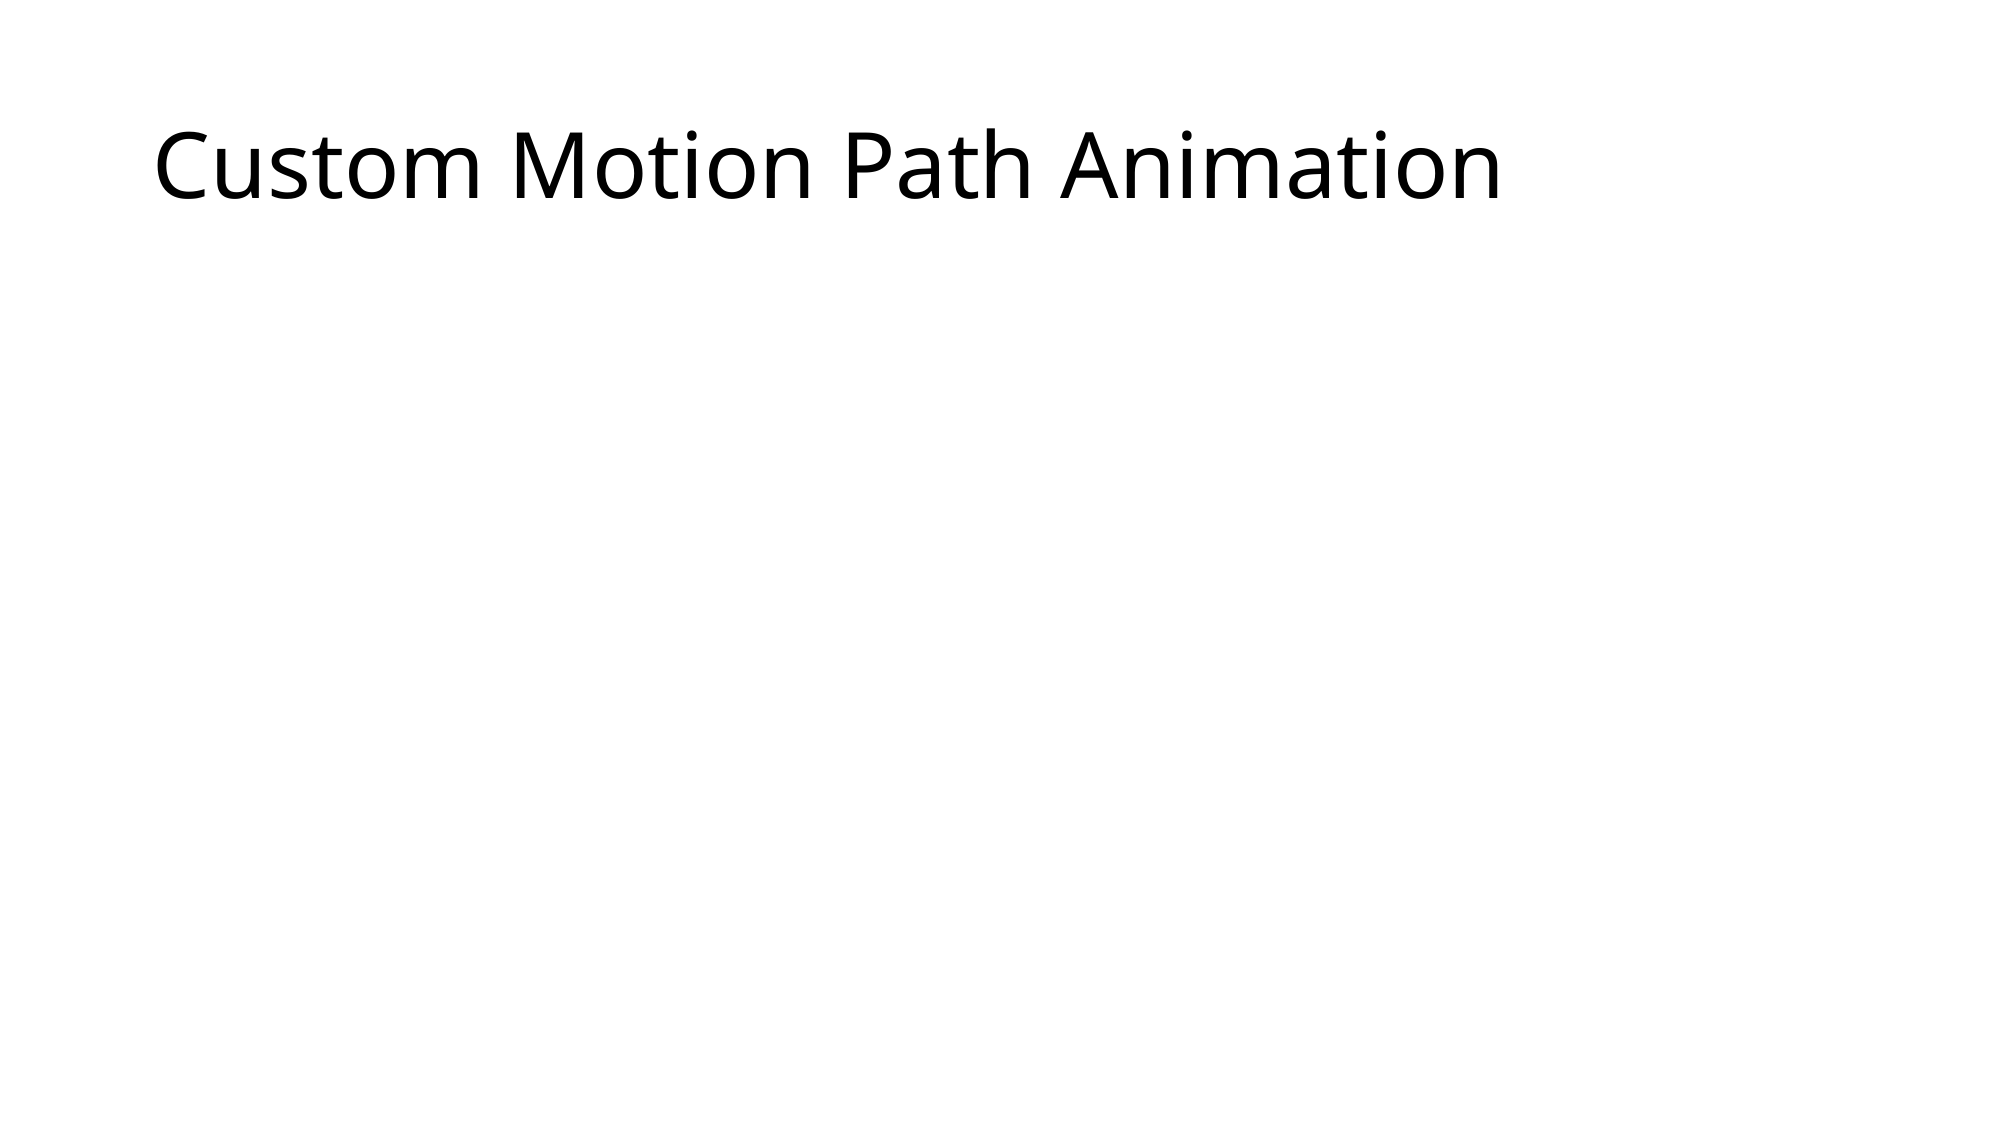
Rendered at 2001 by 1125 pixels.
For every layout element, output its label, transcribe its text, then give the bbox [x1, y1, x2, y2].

title Custom Motion Path Animation [137, 59, 1863, 278]
